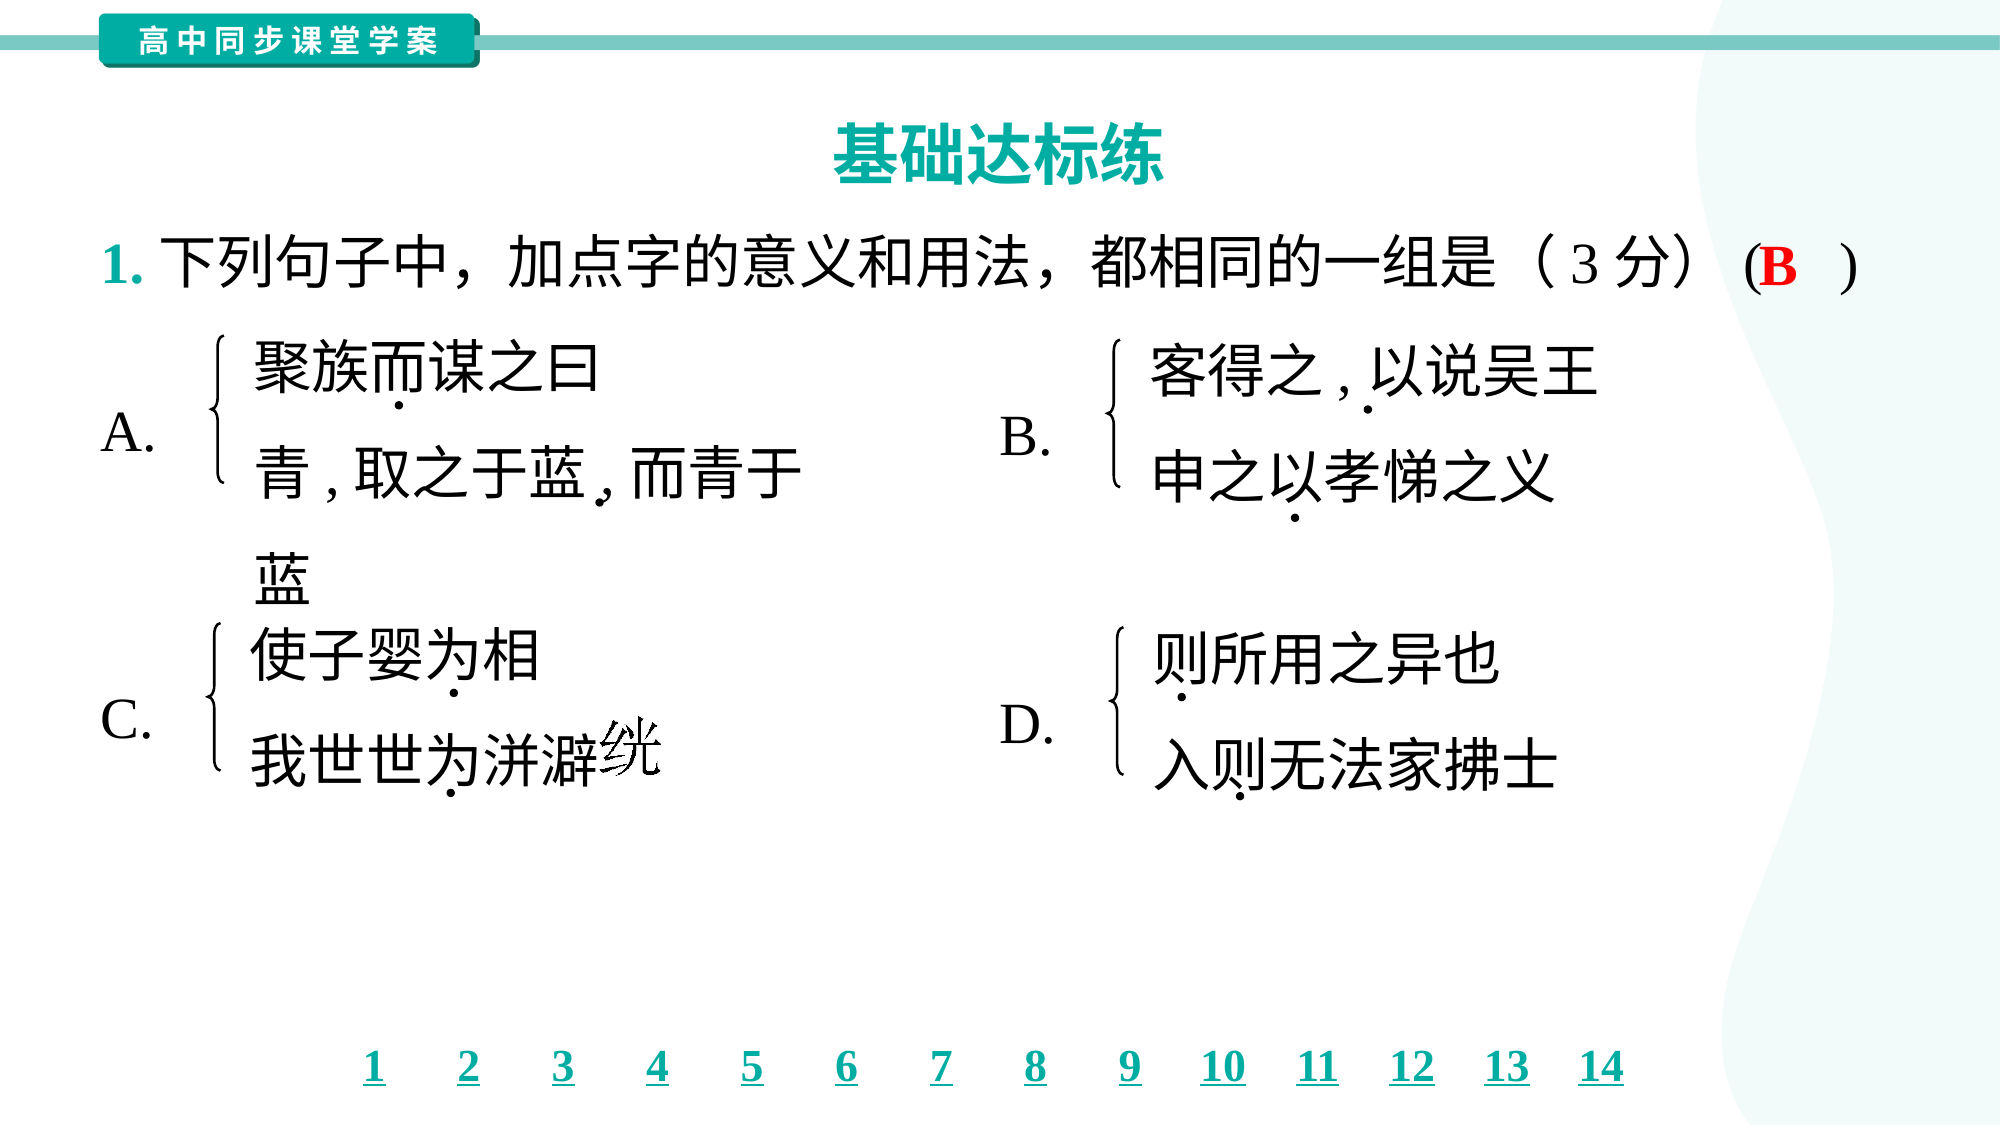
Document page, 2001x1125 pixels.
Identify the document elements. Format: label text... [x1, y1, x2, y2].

text_box 使子婴为相 我世世为洴澼 [249, 581, 690, 644]
text_box [1106, 339, 1121, 488]
text_box [394, 401, 404, 410]
text_box 1.下列句子中，加点字的意义和用法，都相同的一组是（3分）( ) [100, 192, 1737, 295]
text_box C. [100, 644, 213, 751]
text_box 使子婴为相 我世世为洴澼 [249, 751, 690, 794]
text_box 基础达标练 [100, 76, 1899, 192]
text_box [446, 788, 455, 798]
text_box [449, 688, 459, 698]
text_box [1363, 405, 1373, 414]
picture [0, 0, 2000, 1125]
text_box [1290, 513, 1300, 522]
text_box D. [999, 648, 1116, 755]
text_box 则所用之异也 入则无法家拂士 [1152, 585, 1589, 799]
text_box 聚族而谋之曰 青,取之于蓝,而青于蓝 [253, 293, 836, 507]
text_box [1235, 791, 1245, 801]
text_box B. [999, 361, 1112, 468]
text_box [1177, 692, 1186, 702]
text_box C. [221, 644, 690, 751]
text_box [1109, 626, 1124, 776]
text_box [210, 334, 225, 484]
text_box B [1737, 192, 1819, 297]
text_box 客得之,以说吴王 申之以孝悌之义 [1149, 297, 1602, 511]
text_box A. [100, 356, 216, 463]
text_box [595, 498, 604, 507]
text_box 1.下列句子中，加点字的意义和用法，都相同的一组是（3分）( ) [1819, 192, 1899, 295]
text_box [206, 622, 221, 772]
